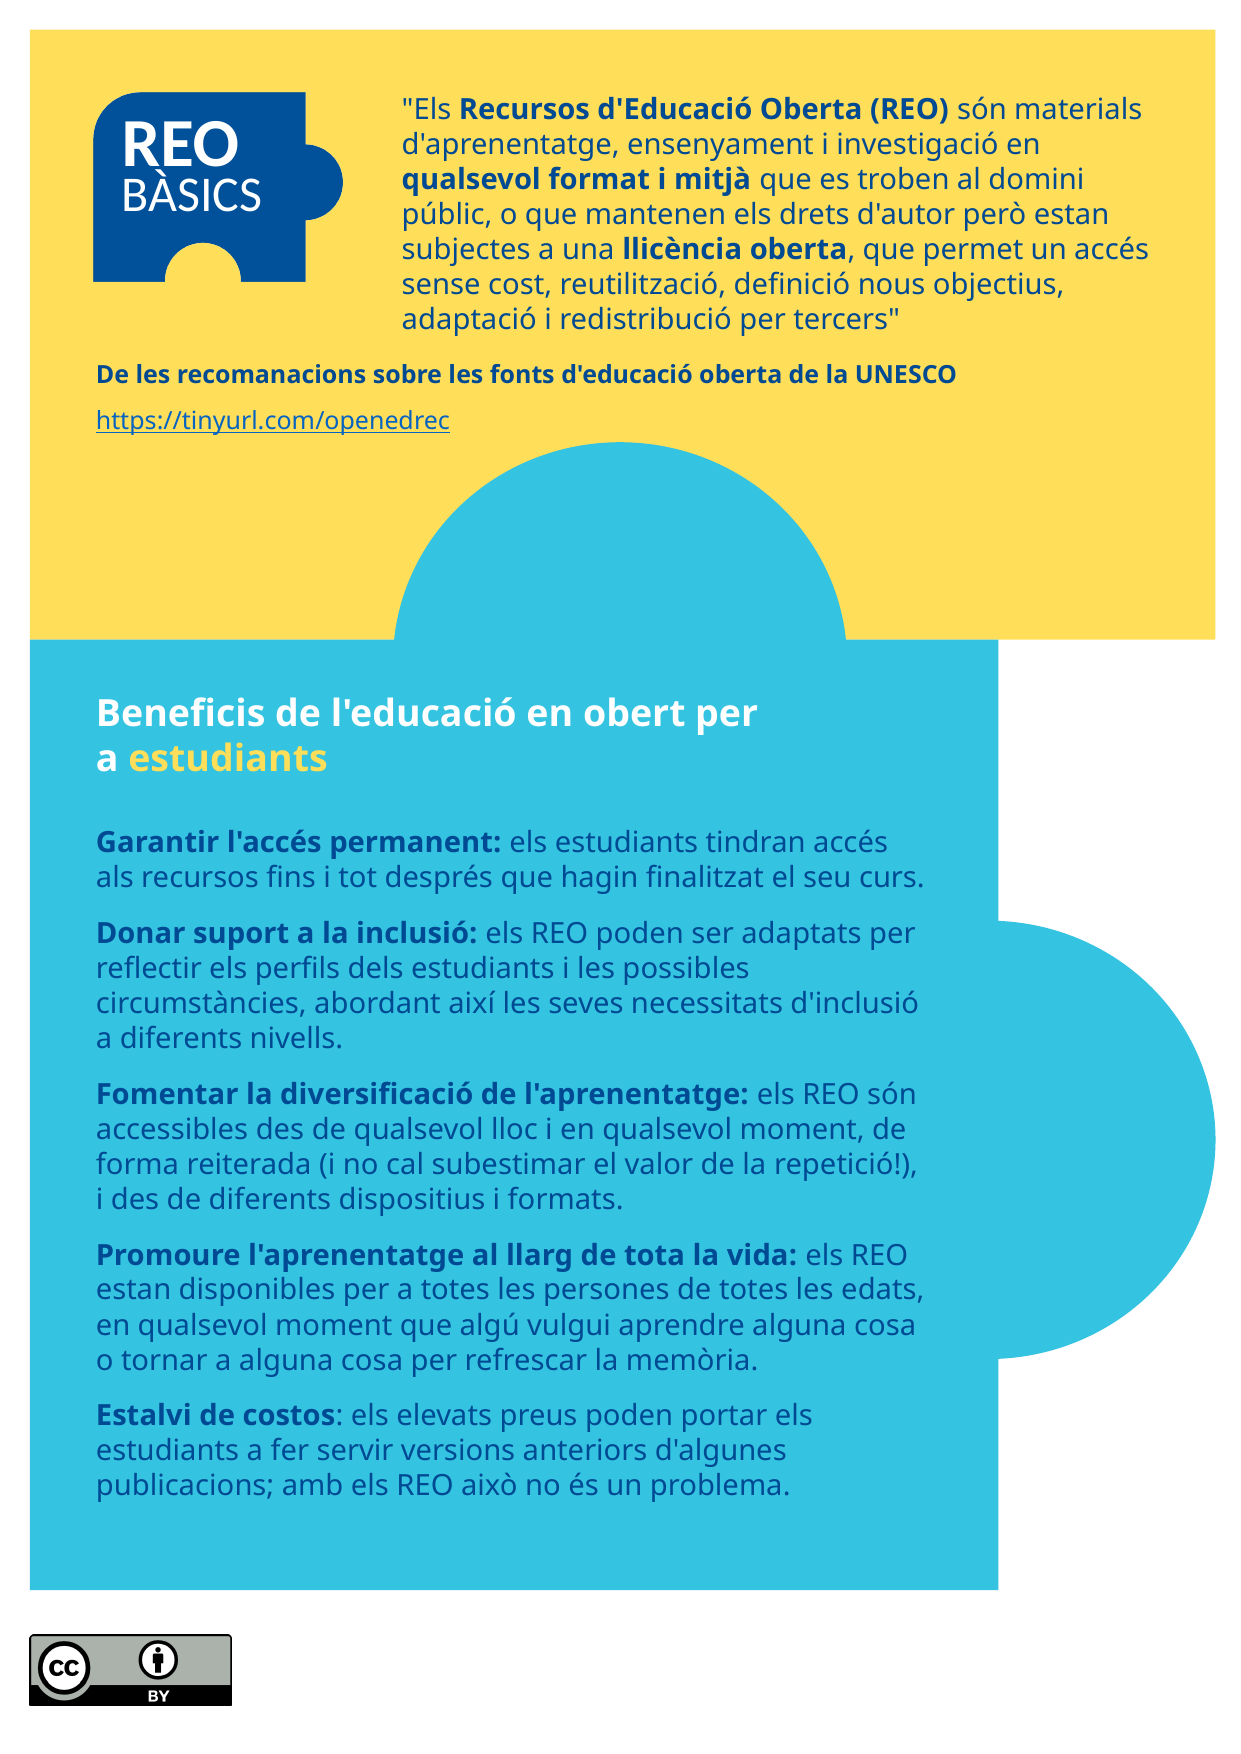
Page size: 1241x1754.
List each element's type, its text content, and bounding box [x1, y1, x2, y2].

text_box [943, 920, 1216, 1360]
text_box [393, 448, 848, 673]
picture [93, 92, 343, 282]
text_box "Els Recursos d'Educació Oberta (REO) són materials d'aprenentatge, ensenyament i investigació en qualsevol format i mitjà que es troben al domini públic, o que mantenen els drets d'autor però estan subjectes a una llicència oberta, que permet un accés sense cost, reutilització, definició nous objectius, adaptació i redistribució per tercers" [386, 75, 1184, 350]
text_box [677, 448, 1216, 640]
text_box [29, 29, 1216, 639]
text_box Beneficis de l'educació en obert per a estudiants Garantir l'accés permanent: els estudiants tindran accés als recursos fins i tot després que hagin finalitzat el seu curs. Donar suport a la inclusió: els REO poden ser adaptats per reflectir els perfils dels estudiants i les possibles circumstàncies, abordant així les seves necessitats d'inclusió a diferents nivells. Fomentar la diversificació de l'aprenentatge: els REO són ​​accessibles des de qualsevol lloc i en qualsevol moment, de forma reiterada (i no cal subestimar el valor de la repetició!), i des de diferents dispositius i formats. Promoure l'aprenentatge al llarg de tota la vida: els REO estan disponibles per a totes les persones de totes les edats, en qualsevol moment que algú vulgui aprendre alguna cosa o tornar a alguna cosa per refrescar la memòria. Estalvi de costos: els elevats preus poden portar els estudiants a fer servir versions anteriors d'algunes publicacions; amb els REO això no és un problema. [80, 673, 943, 1517]
picture [29, 1634, 233, 1706]
text_box De les recomanacions sobre les fonts d'educació oberta de la UNESCO https://tinyurl.com/openedrec [80, 356, 1241, 448]
text_box [29, 639, 999, 1591]
